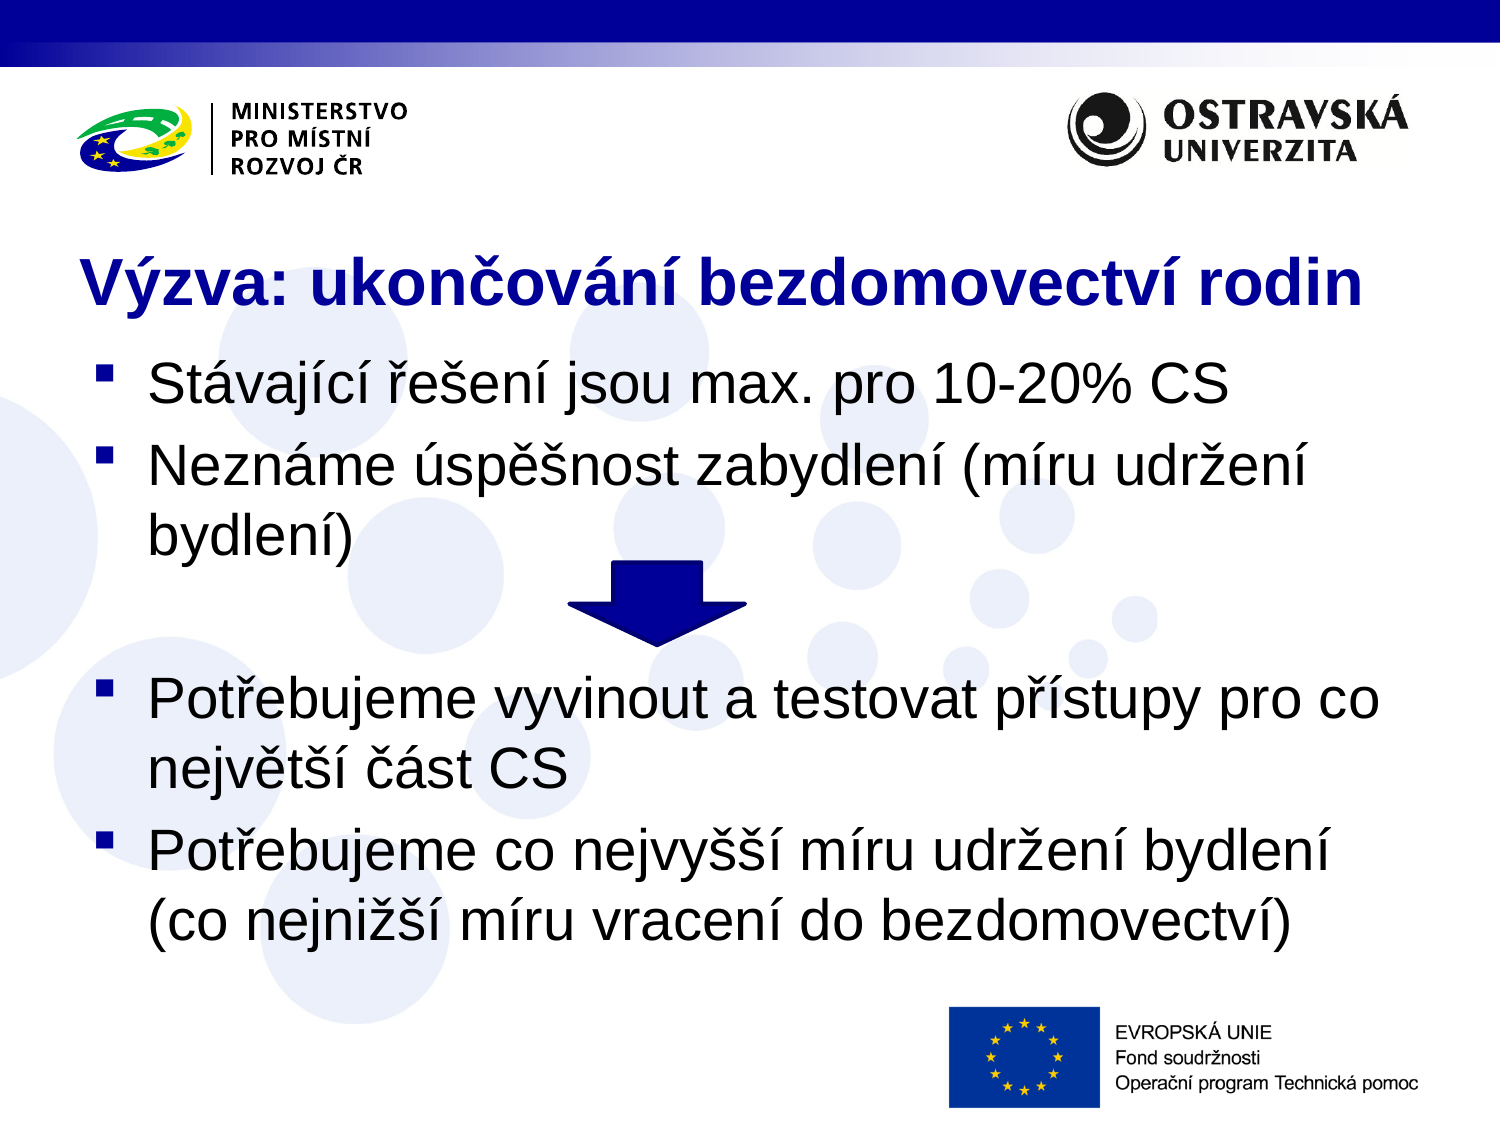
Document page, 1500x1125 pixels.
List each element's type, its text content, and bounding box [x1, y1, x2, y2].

list Stávající řešení jsou max. pro 10-20% CS Neznáme úspěšnost zabydlení (míru udržení bydlení) Potřebujeme vyvinout a testovat přístupy pro co největší část CS Potřebujeme co nejvyšší míru udržení bydlení (co nejnižší míru vracení do bezdomovectví) [76, 338, 1427, 976]
title Výzva: ukončování bezdomovectví rodin [64, 231, 1425, 315]
text_box [567, 560, 747, 648]
picture [1053, 77, 1426, 185]
picture [0, 267, 1452, 1125]
